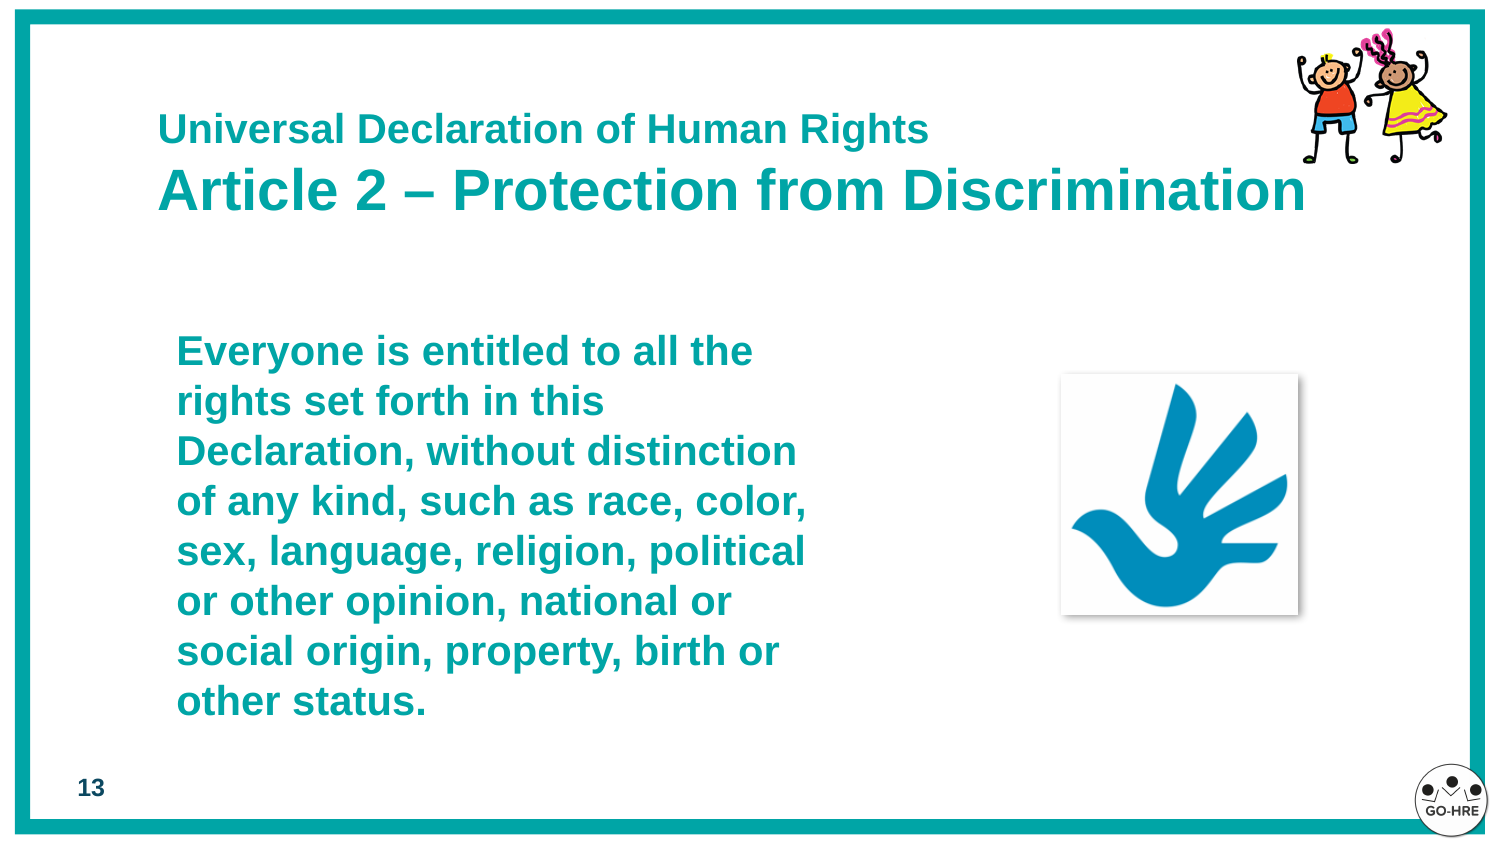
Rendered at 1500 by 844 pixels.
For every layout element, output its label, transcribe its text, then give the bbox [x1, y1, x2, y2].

title Universal Declaration of Human Rights Article 2 – Protection from Discrimination [142, 86, 1401, 237]
picture [1060, 373, 1298, 616]
picture [1297, 21, 1448, 164]
list Everyone is entitled to all the rights set forth in this Declaration, without distinction of any kind, such as race, color, sex, language, religion, political or other opinion, national or social origin, property, birth or other status. [142, 247, 858, 801]
slide_number 13 [30, 754, 121, 819]
picture [1414, 763, 1490, 839]
